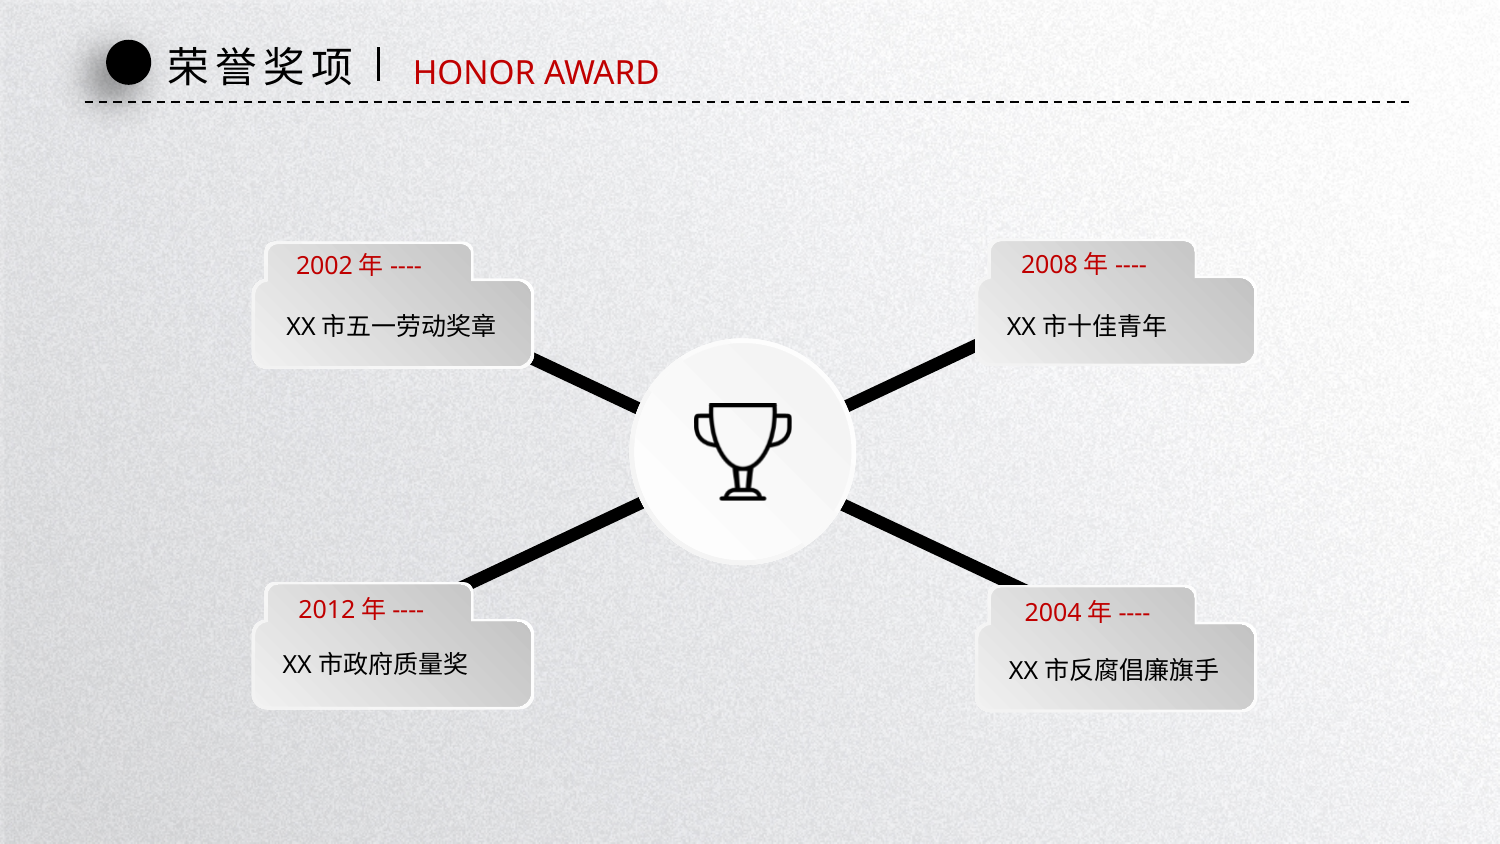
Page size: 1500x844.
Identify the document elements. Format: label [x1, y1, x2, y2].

text_box [251, 581, 535, 710]
text_box [974, 584, 1258, 713]
text_box [974, 238, 1258, 367]
picture [0, 0, 1500, 844]
text_box [629, 338, 857, 566]
text_box [251, 241, 535, 369]
text_box [373, 288, 1098, 630]
